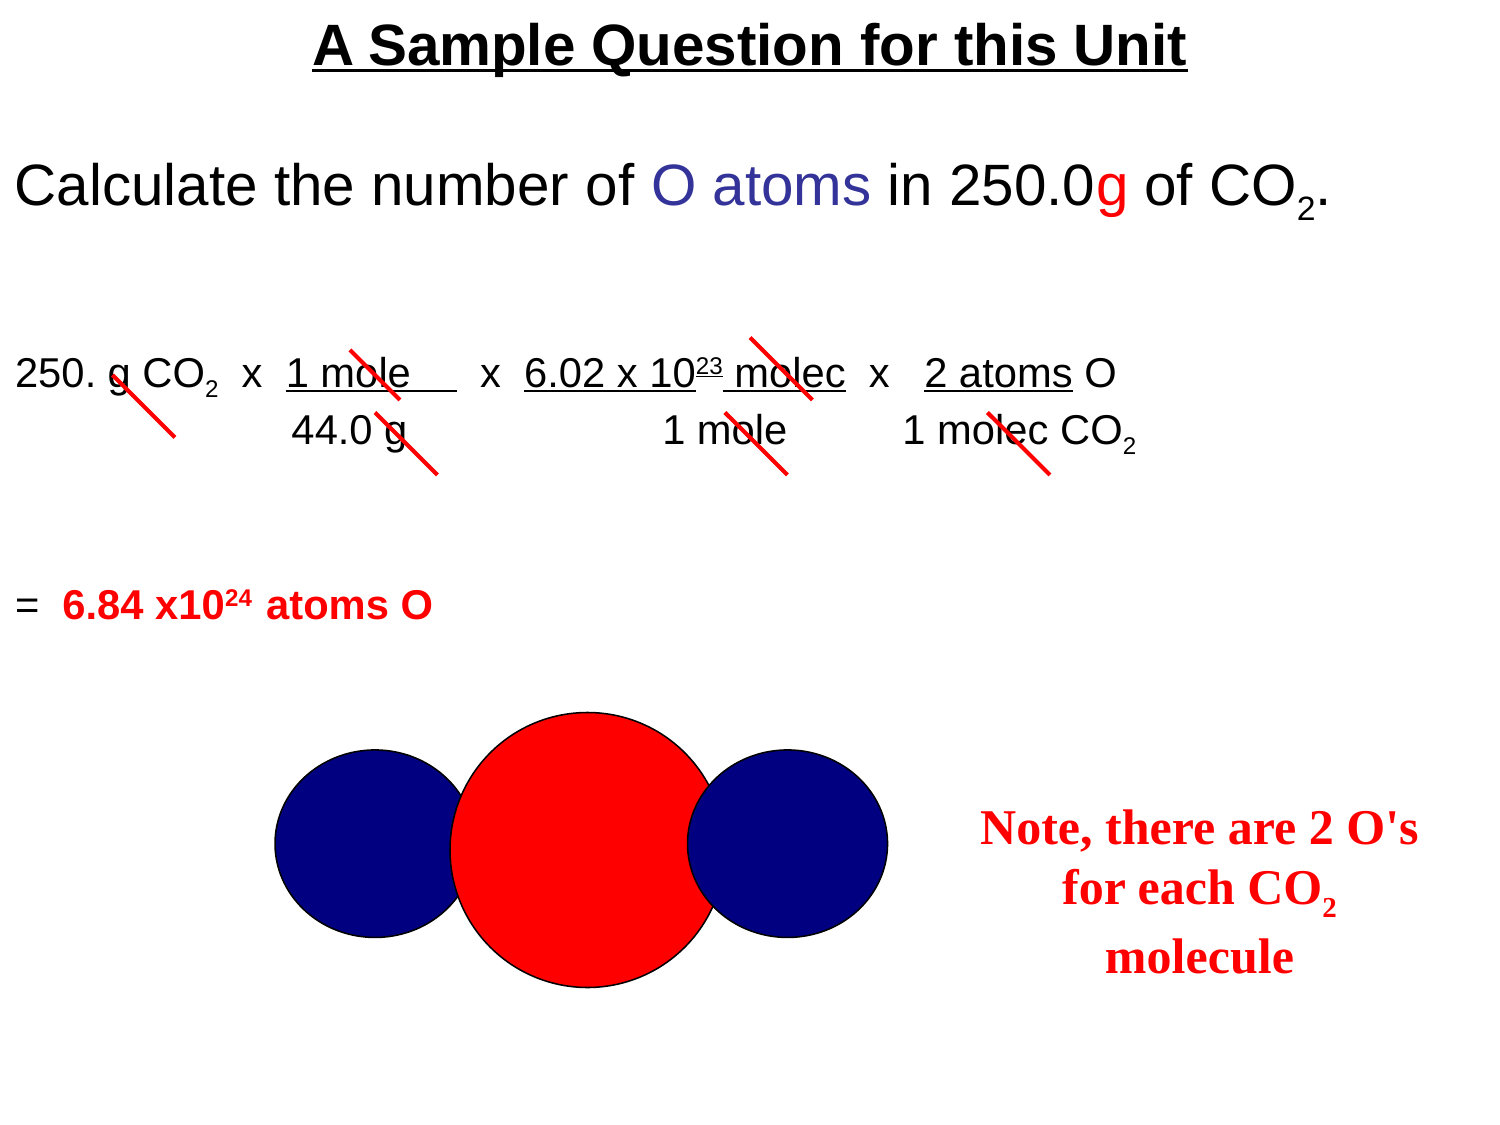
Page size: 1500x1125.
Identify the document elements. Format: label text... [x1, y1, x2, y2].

text_box A Sample Question for this Unit Calculate the number of O atoms in 250.0g of CO2. [0, 0, 1500, 224]
text_box Note, there are 2 O's for each CO2 molecule [962, 787, 1437, 991]
title 250. g CO2 x 1 mole x 6.02 x 1023 molec x 2 atoms O 44.0 g 1 mole 1 molec CO2 = 6.84 x1024 atoms O [0, 224, 1500, 751]
text_box [687, 749, 888, 938]
text_box [450, 712, 713, 988]
text_box [275, 749, 461, 938]
